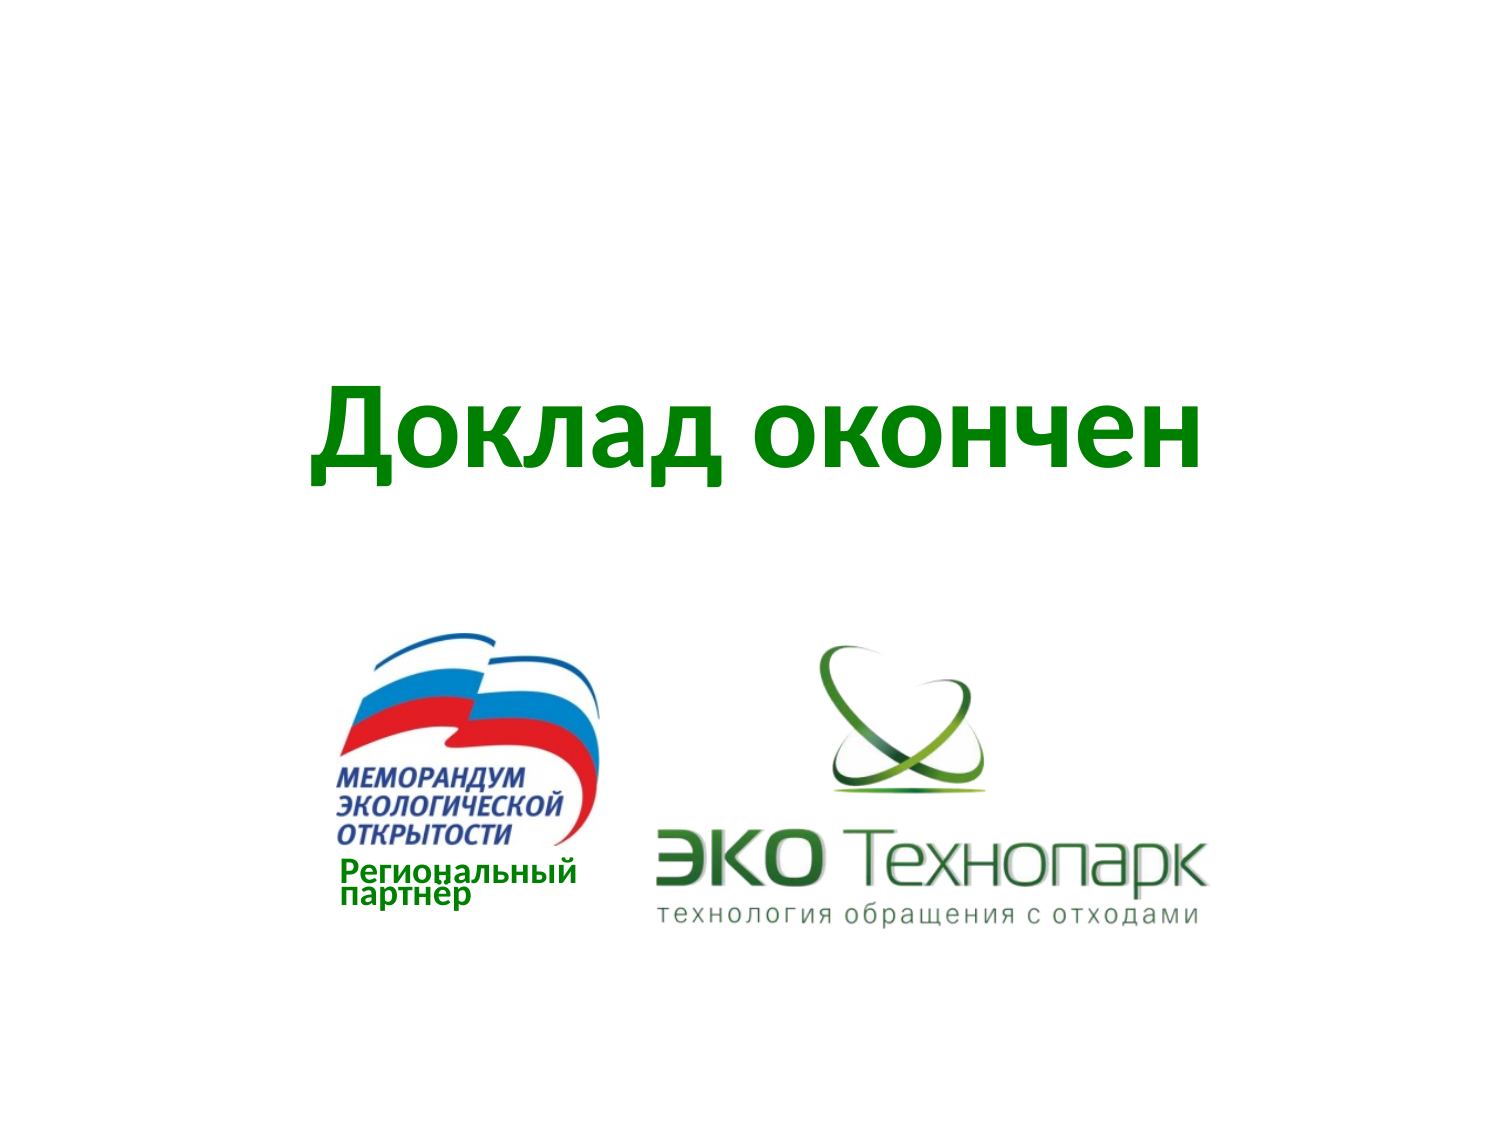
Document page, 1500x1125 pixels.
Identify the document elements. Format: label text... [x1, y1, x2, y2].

picture [655, 644, 1211, 929]
text_box Региональный партнёр [324, 857, 621, 918]
text_box Доклад окончен [295, 335, 1222, 501]
picture [336, 633, 601, 847]
